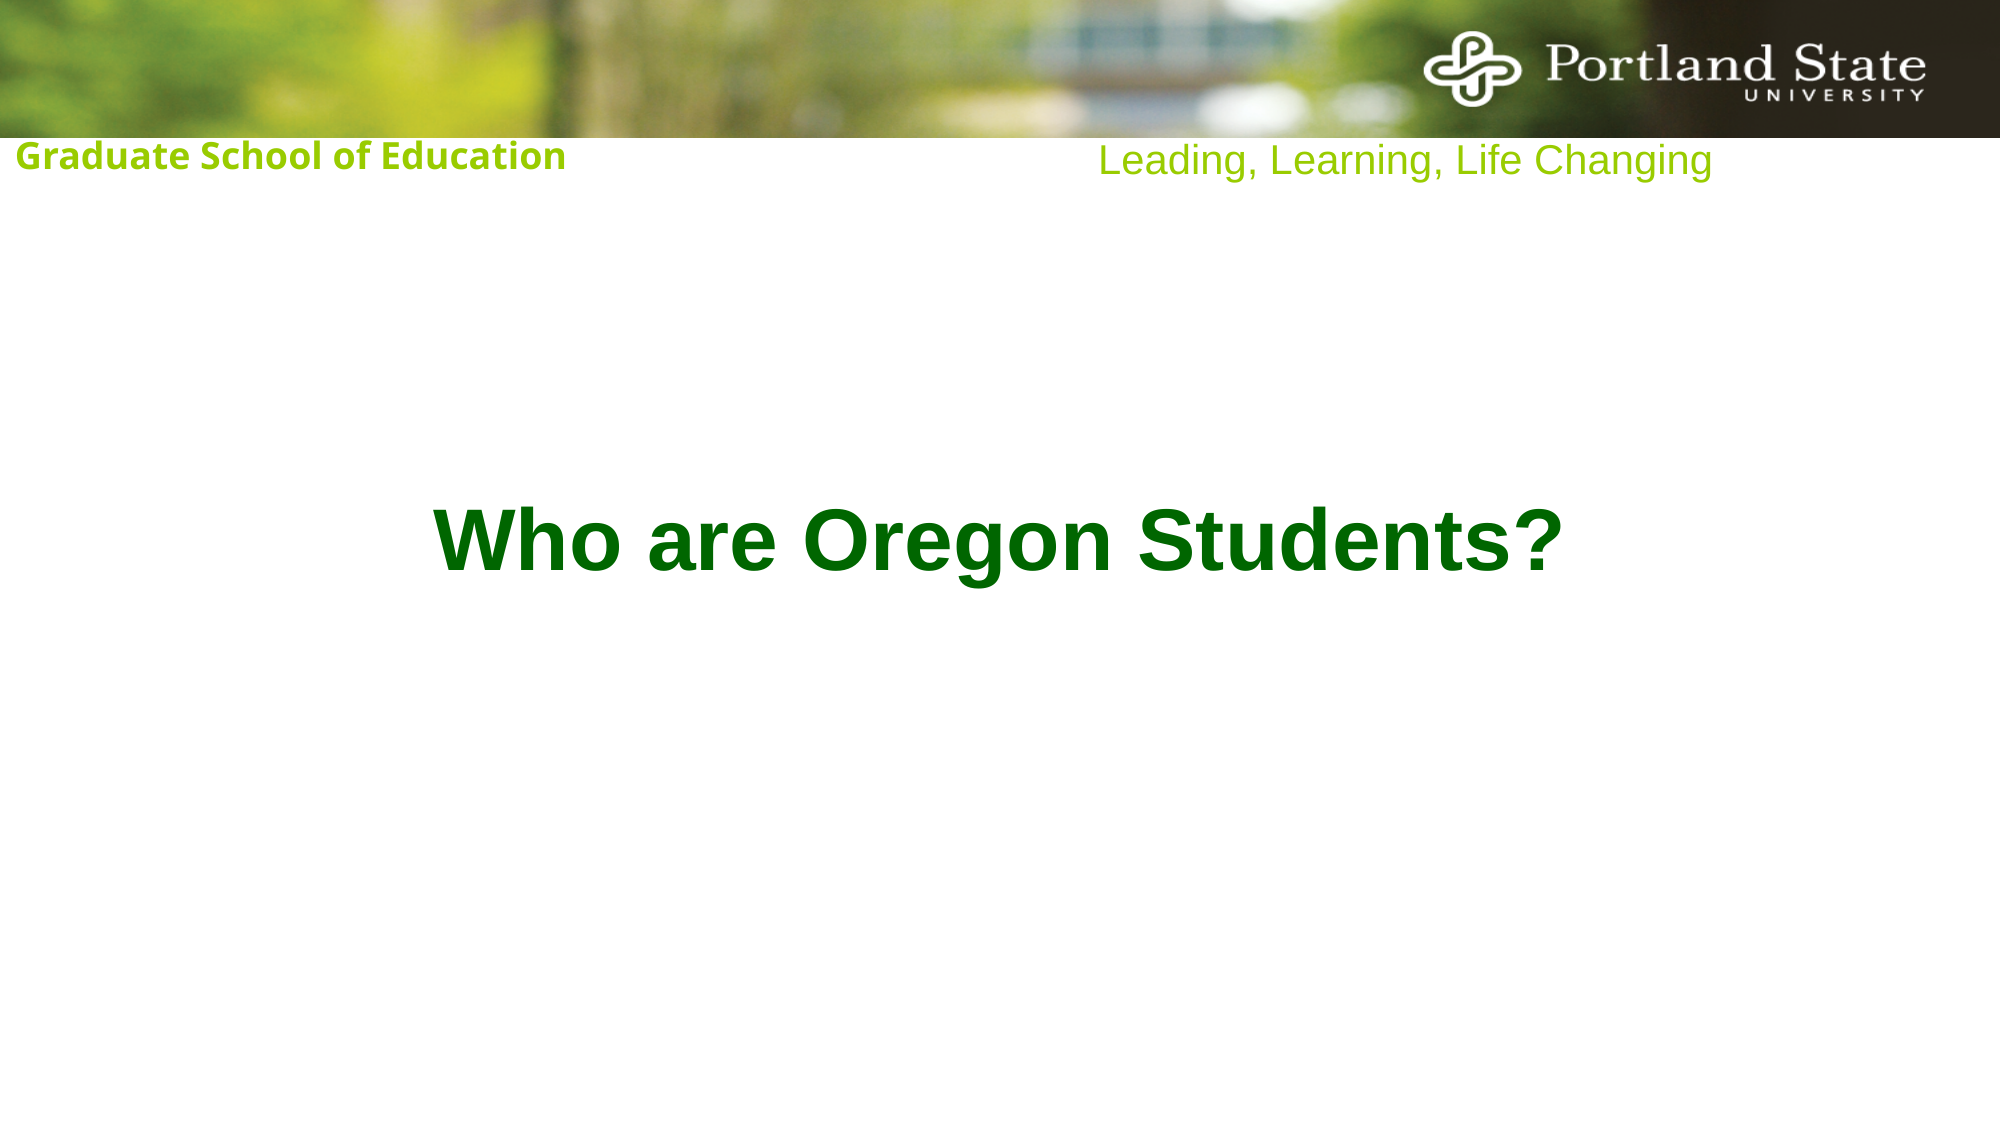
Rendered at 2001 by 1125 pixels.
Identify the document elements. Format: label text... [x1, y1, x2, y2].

picture [0, 0, 2000, 138]
title Who are Oregon Students? [287, 487, 1713, 598]
